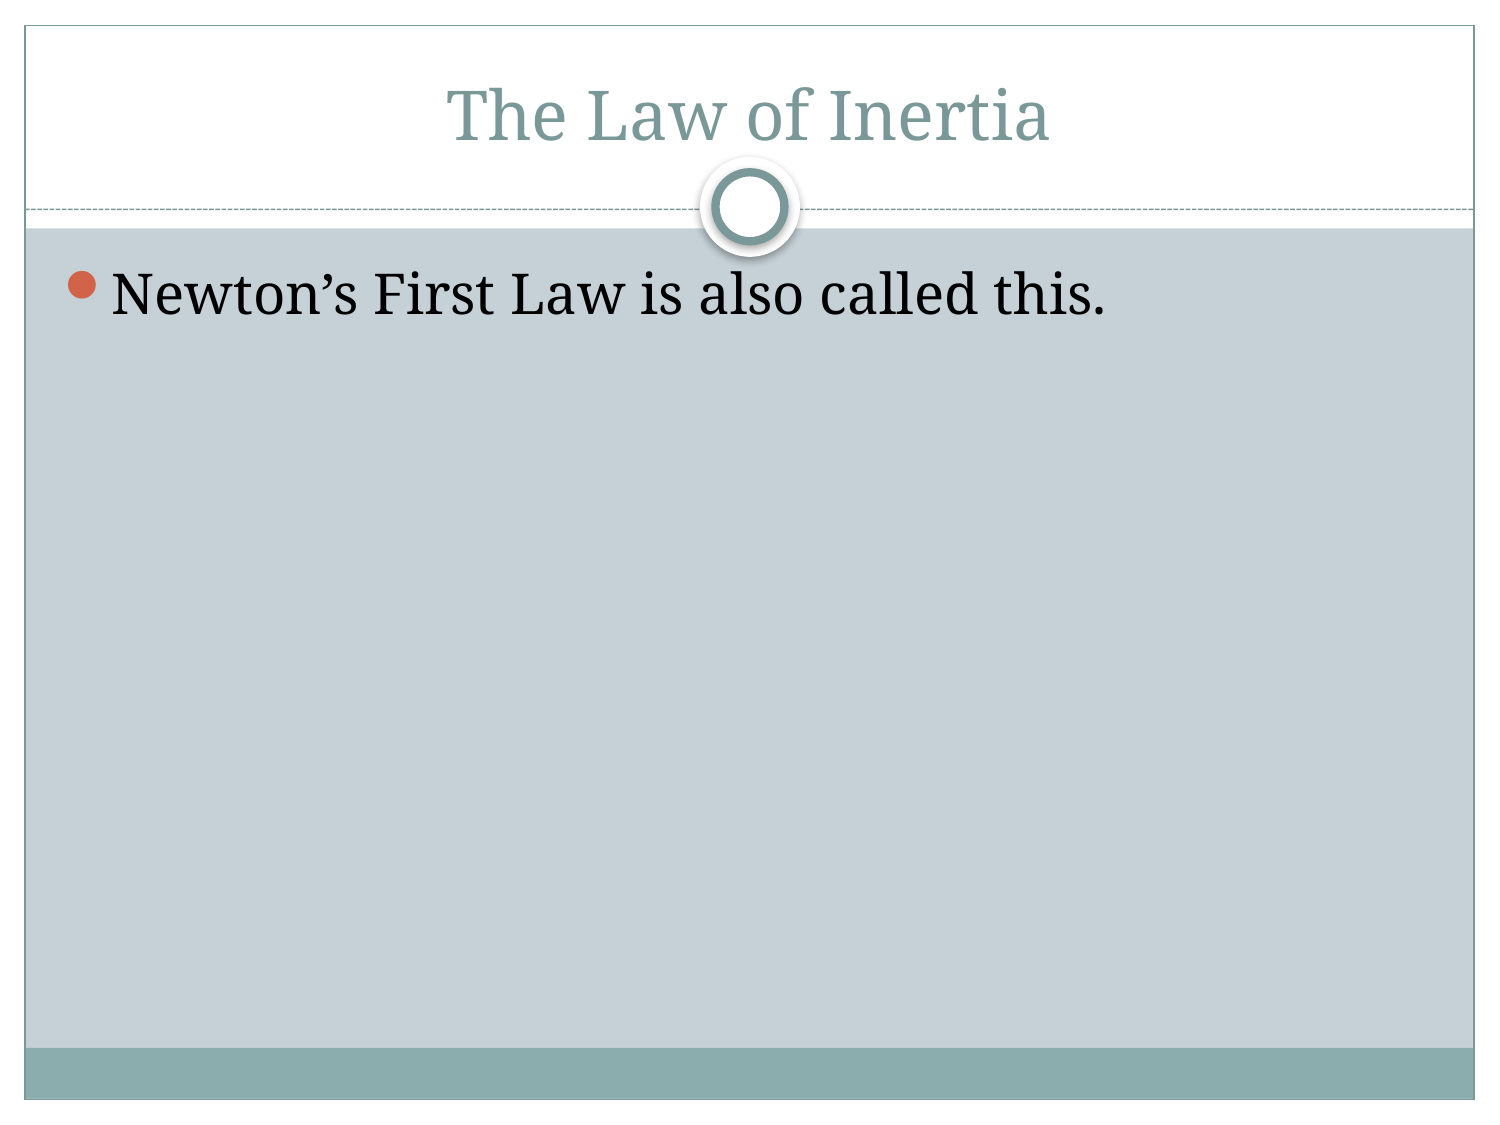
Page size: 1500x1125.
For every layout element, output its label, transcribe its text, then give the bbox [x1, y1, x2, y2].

title The Law of Inertia [49, 37, 1450, 162]
list Newton’s First Law is also called this. [49, 250, 1445, 1001]
